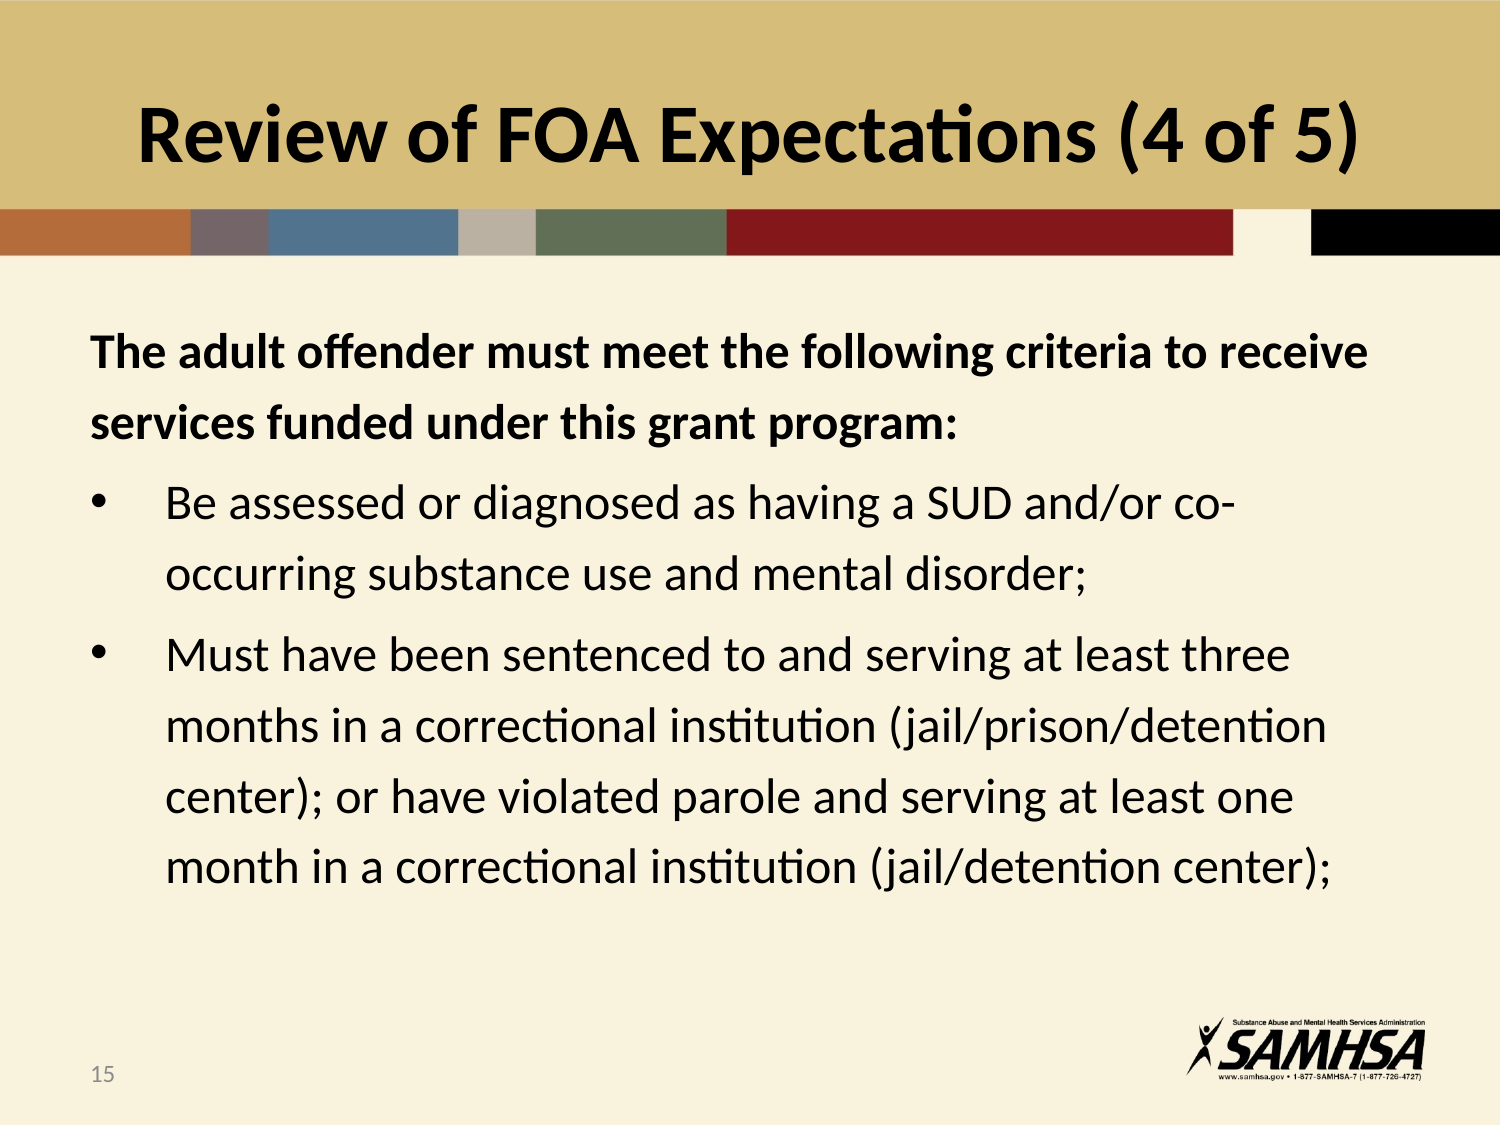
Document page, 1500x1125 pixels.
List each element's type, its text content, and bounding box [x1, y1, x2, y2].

title Review of FOA Expectations (4 of 5) [74, 44, 1426, 213]
list The adult offender must meet the following criteria to receive services funded under this grant program: Be assessed or diagnosed as having a SUD and/or co-occurring substance use and mental disorder; Must have been sentenced to and serving at least three months in a correctional institution (jail/prison/detention center); or have violated parole and serving at least one month in a correctional institution (jail/detention center); [74, 299, 1426, 1006]
picture [0, 0, 1500, 1125]
slide_number 15 [75, 1042, 425, 1103]
